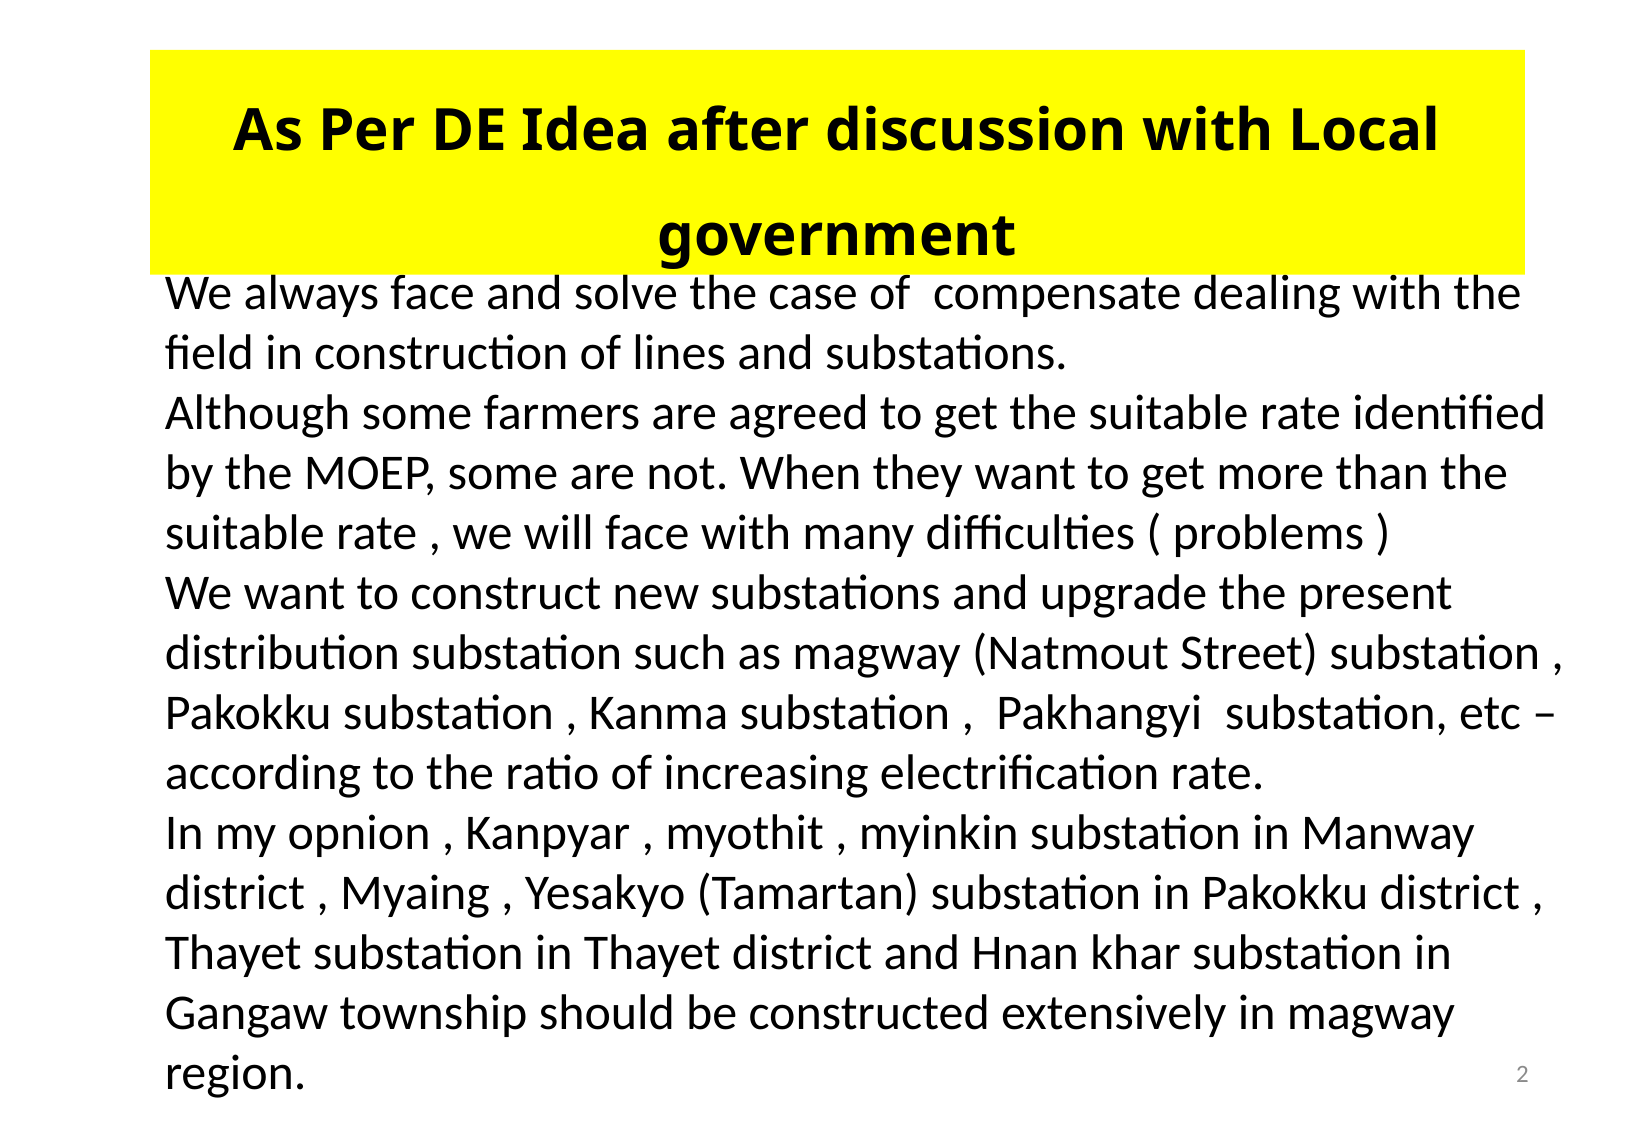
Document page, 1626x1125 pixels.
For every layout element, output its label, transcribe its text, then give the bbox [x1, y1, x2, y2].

slide_number 2 [1164, 1042, 1544, 1103]
text_box As Per DE Idea after discussion with Local government [150, 49, 1525, 275]
text_box We always face and solve the case of compensate dealing with the field in construction of lines and substations. Although some farmers are agreed to get the suitable rate identified by the MOEP, some are not. When they want to get more than the suitable rate , we will face with many difficulties ( problems ) We want to construct new substations and upgrade the present distribution substation such as magway (Natmout Street) substation , Pakokku substation , Kanma substation , Pakhangyi substation, etc – according to the ratio of increasing electrification rate. In my opnion , Kanpyar , myothit , myinkin substation in Manway district , Myaing , Yesakyo (Tamartan) substation in Pakokku district , Thayet substation in Thayet district and Hnan khar substation in Gangaw township should be constructed extensively in magway region. [149, 252, 1588, 1107]
